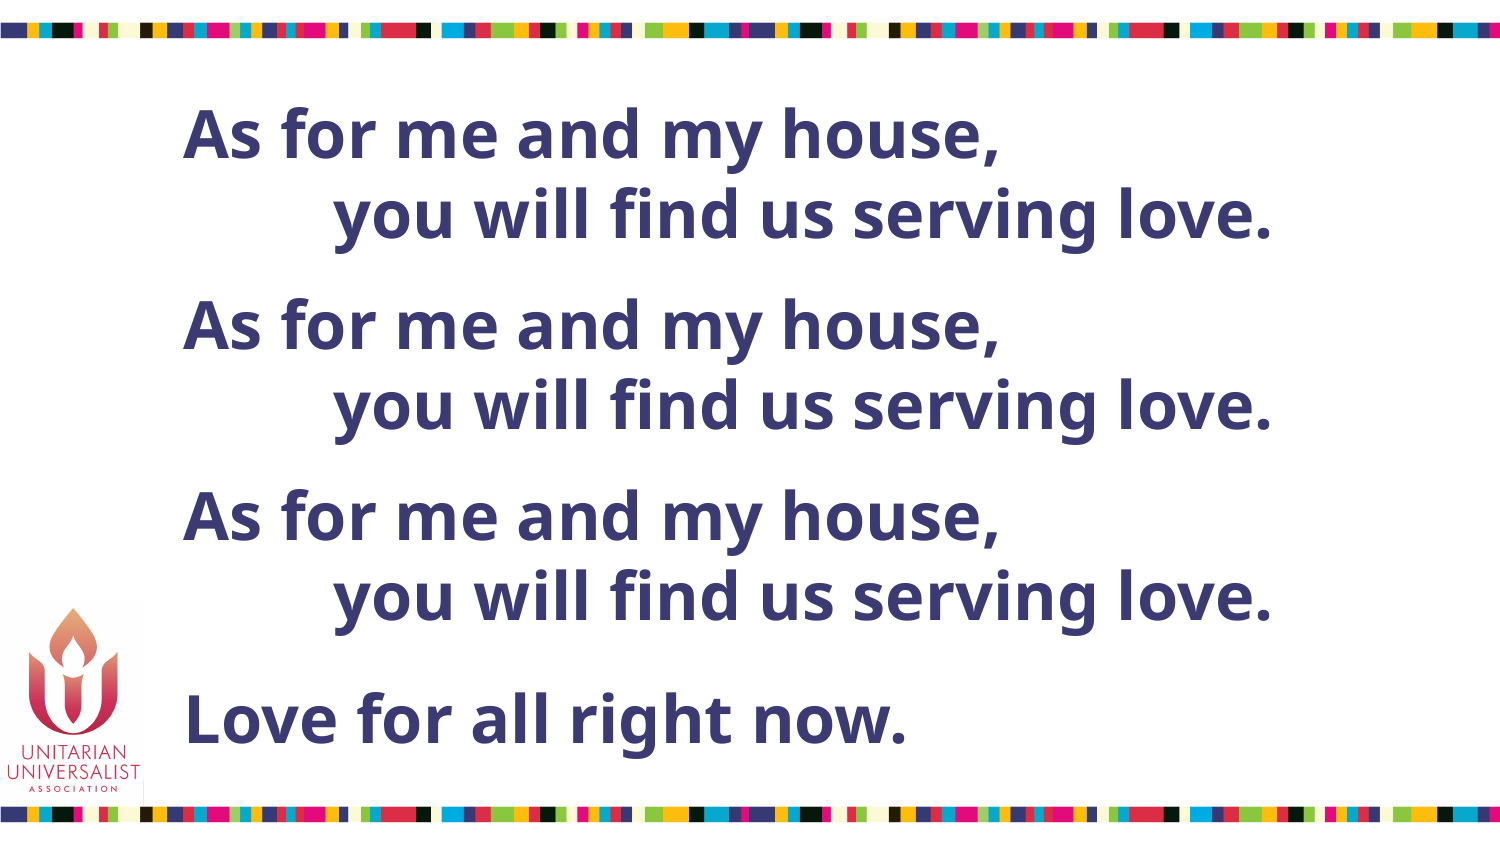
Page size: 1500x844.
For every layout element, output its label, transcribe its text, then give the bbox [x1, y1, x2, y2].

picture [0, 600, 1500, 824]
text_box As for me and my house, you will find us serving love. As for me and my house, you will find us serving love. As for me and my house, you will find us serving love. Love for all right now. [168, 76, 1421, 772]
picture [0, 22, 1500, 40]
